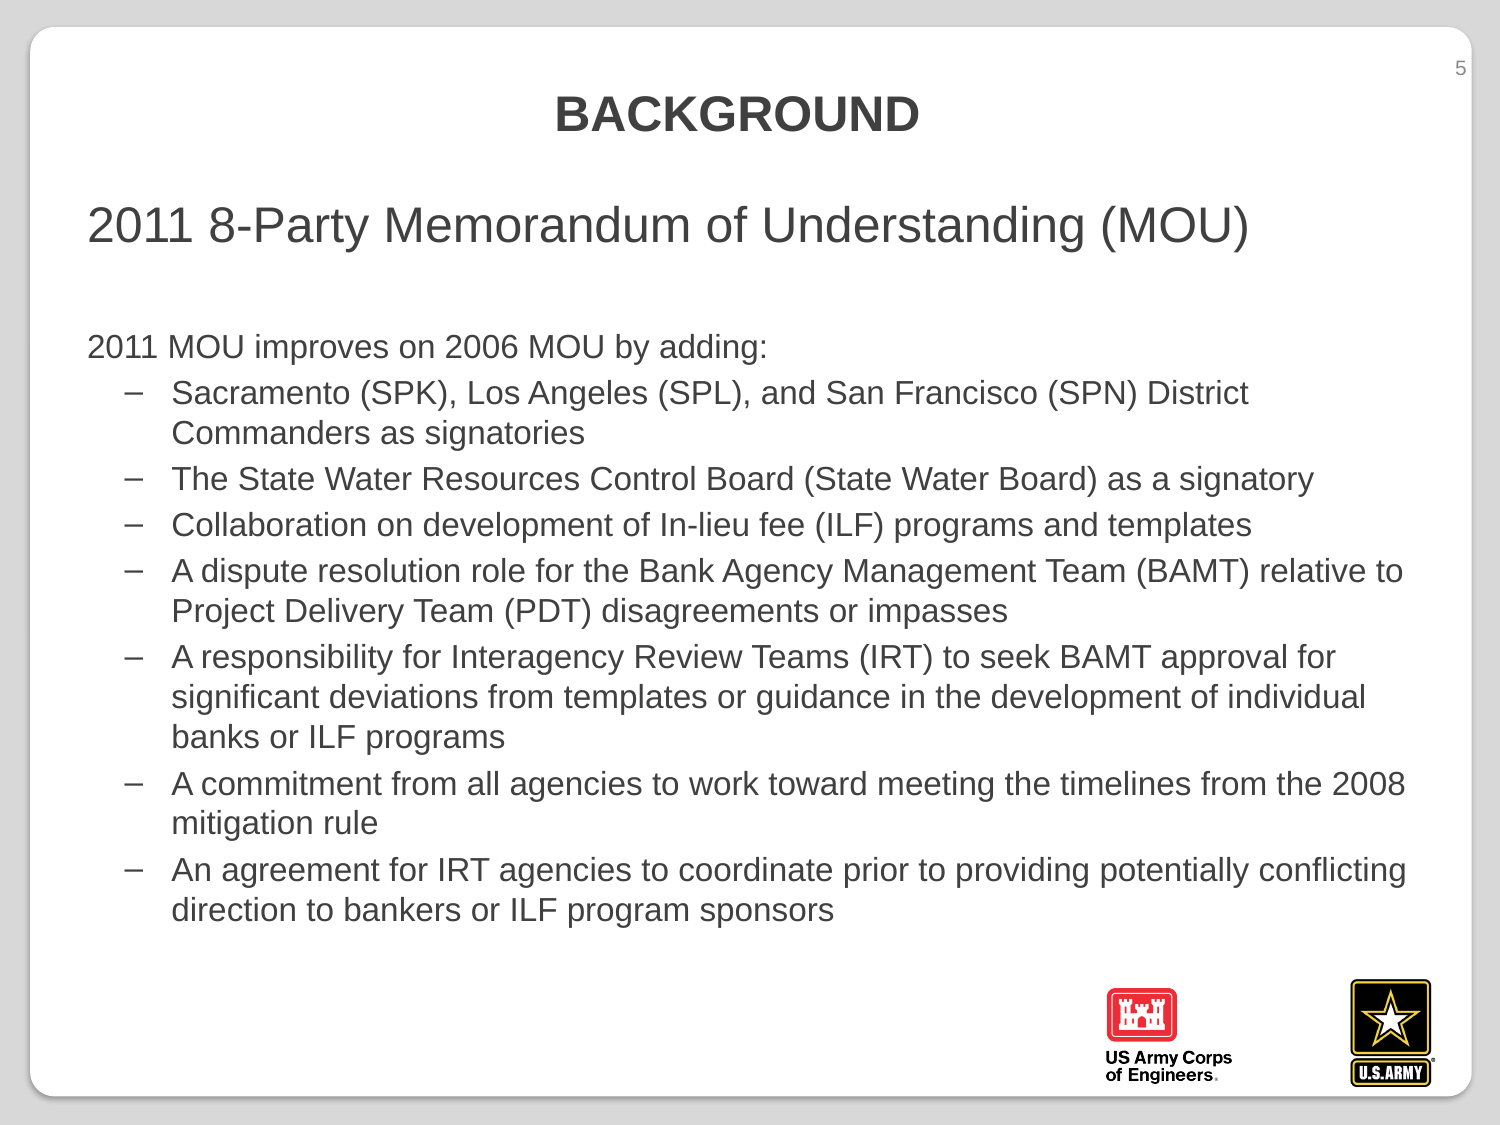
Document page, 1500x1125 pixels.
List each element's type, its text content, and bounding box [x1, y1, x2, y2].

picture [1299, 953, 1482, 1113]
list 2011 8-Party Memorandum of Understanding (MOU) 2011 MOU improves on 2006 MOU by adding: Sacramento (SPK), Los Angeles (SPL), and San Francisco (SPN) District Commanders as signatories The State Water Resources Control Board (State Water Board) as a signatory Collaboration on development of In-lieu fee (ILF) programs and templates A dispute resolution role for the Bank Agency Management Team (BAMT) relative to Project Delivery Team (PDT) disagreements or impasses A responsibility for Interagency Review Teams (IRT) to seek BAMT approval for significant deviations from templates or guidance in the development of individual banks or ILF programs A commitment from all agencies to work toward meeting the timelines from the 2008 mitigation rule An agreement for IRT agencies to coordinate prior to providing potentially conflicting direction to bankers or ILF program sponsors [71, 184, 1448, 960]
slide_number 5 [1362, 37, 1482, 98]
title Background [49, 44, 1426, 178]
picture [1106, 988, 1232, 1084]
